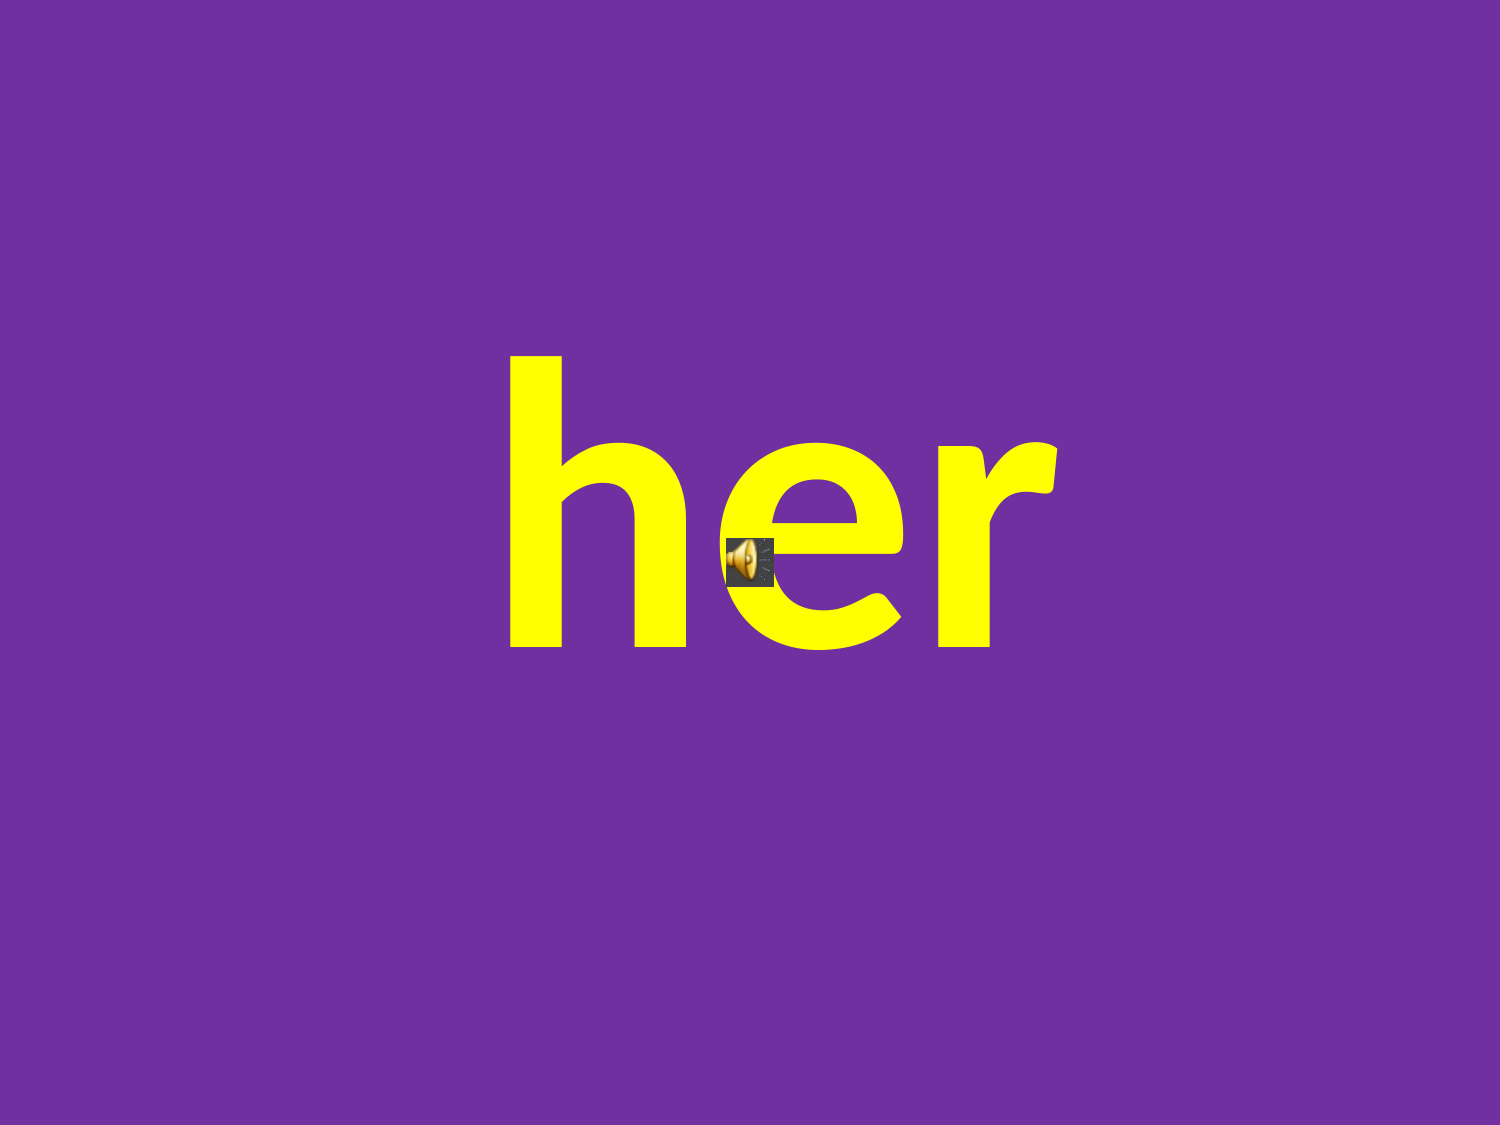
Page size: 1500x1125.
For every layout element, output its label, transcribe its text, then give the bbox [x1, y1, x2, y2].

picture [724, 537, 776, 588]
text_box her [99, 224, 1450, 738]
